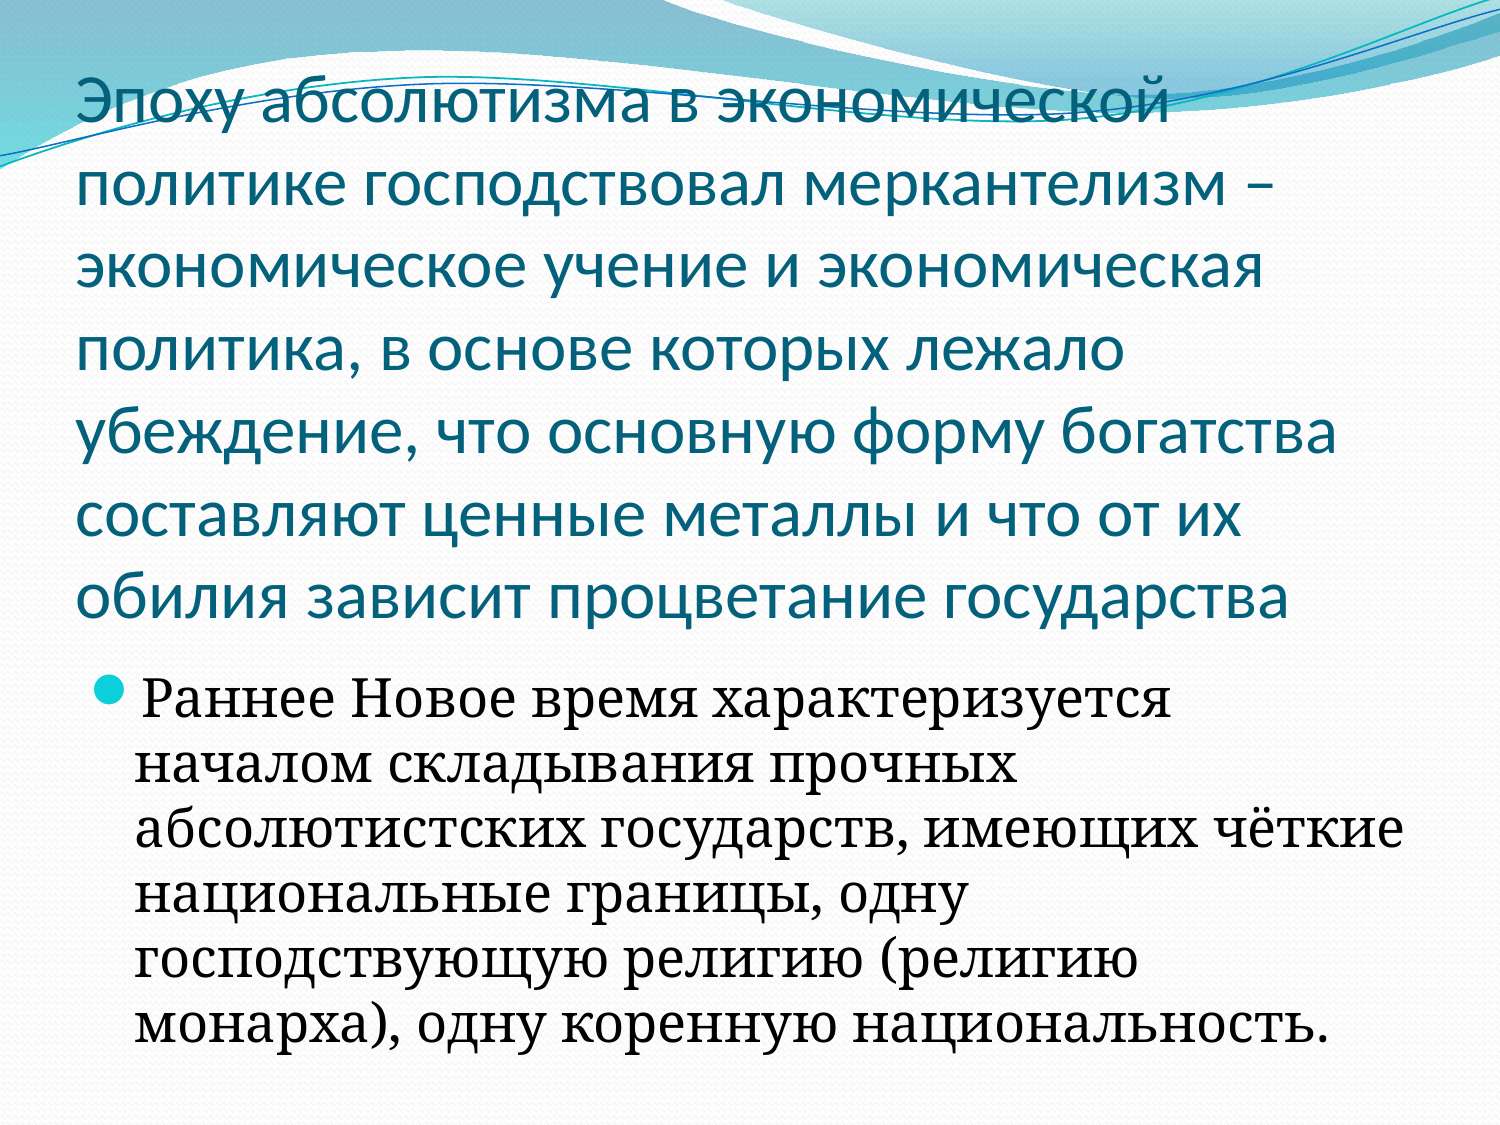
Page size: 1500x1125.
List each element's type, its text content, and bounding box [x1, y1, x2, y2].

list Раннее Новое время характеризуется началом складывания прочных абсолютистских государств, имеющих чёткие национальные границы, одну господствующую религию (религию монарха), одну коренную национальность. [75, 656, 1425, 1038]
title Эпоху абсолютизма в экономической политике господствовал меркантелизм – экономическое учение и экономическая политика, в основе которых лежало убеждение, что основную форму богатства составляют ценные металлы и что от их обилия зависит процветание государства [75, 35, 1425, 633]
